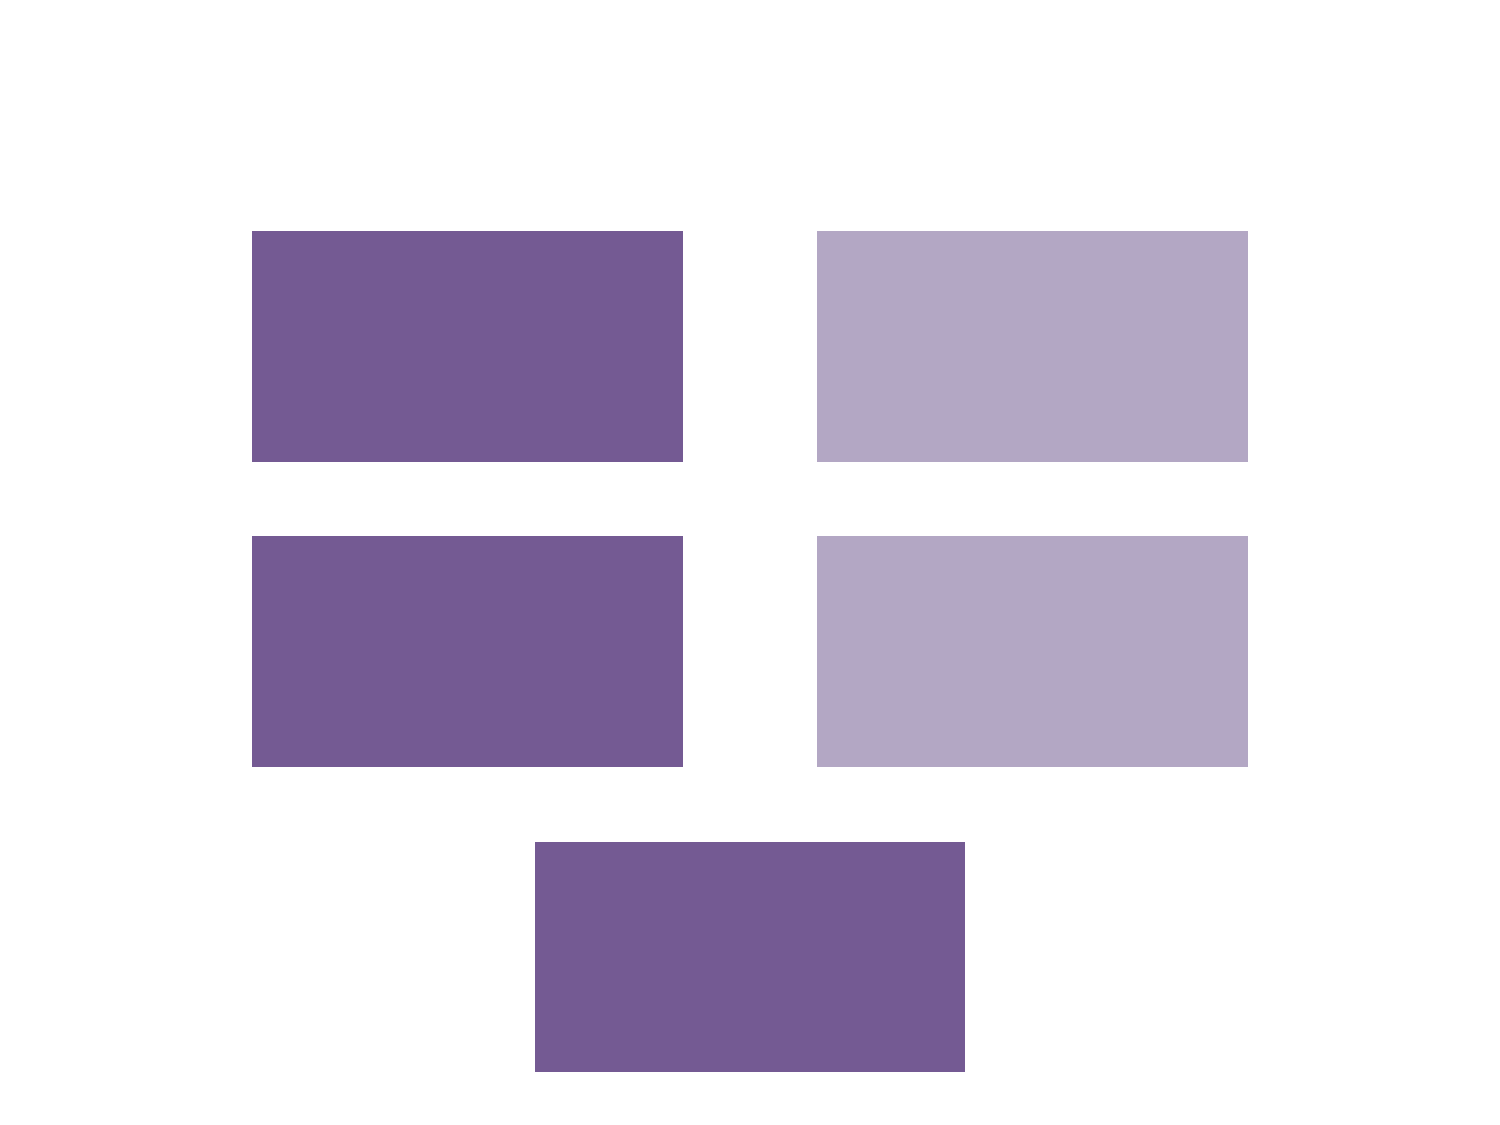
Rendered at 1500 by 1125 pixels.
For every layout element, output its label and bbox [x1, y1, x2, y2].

text_box [249, 228, 1251, 897]
